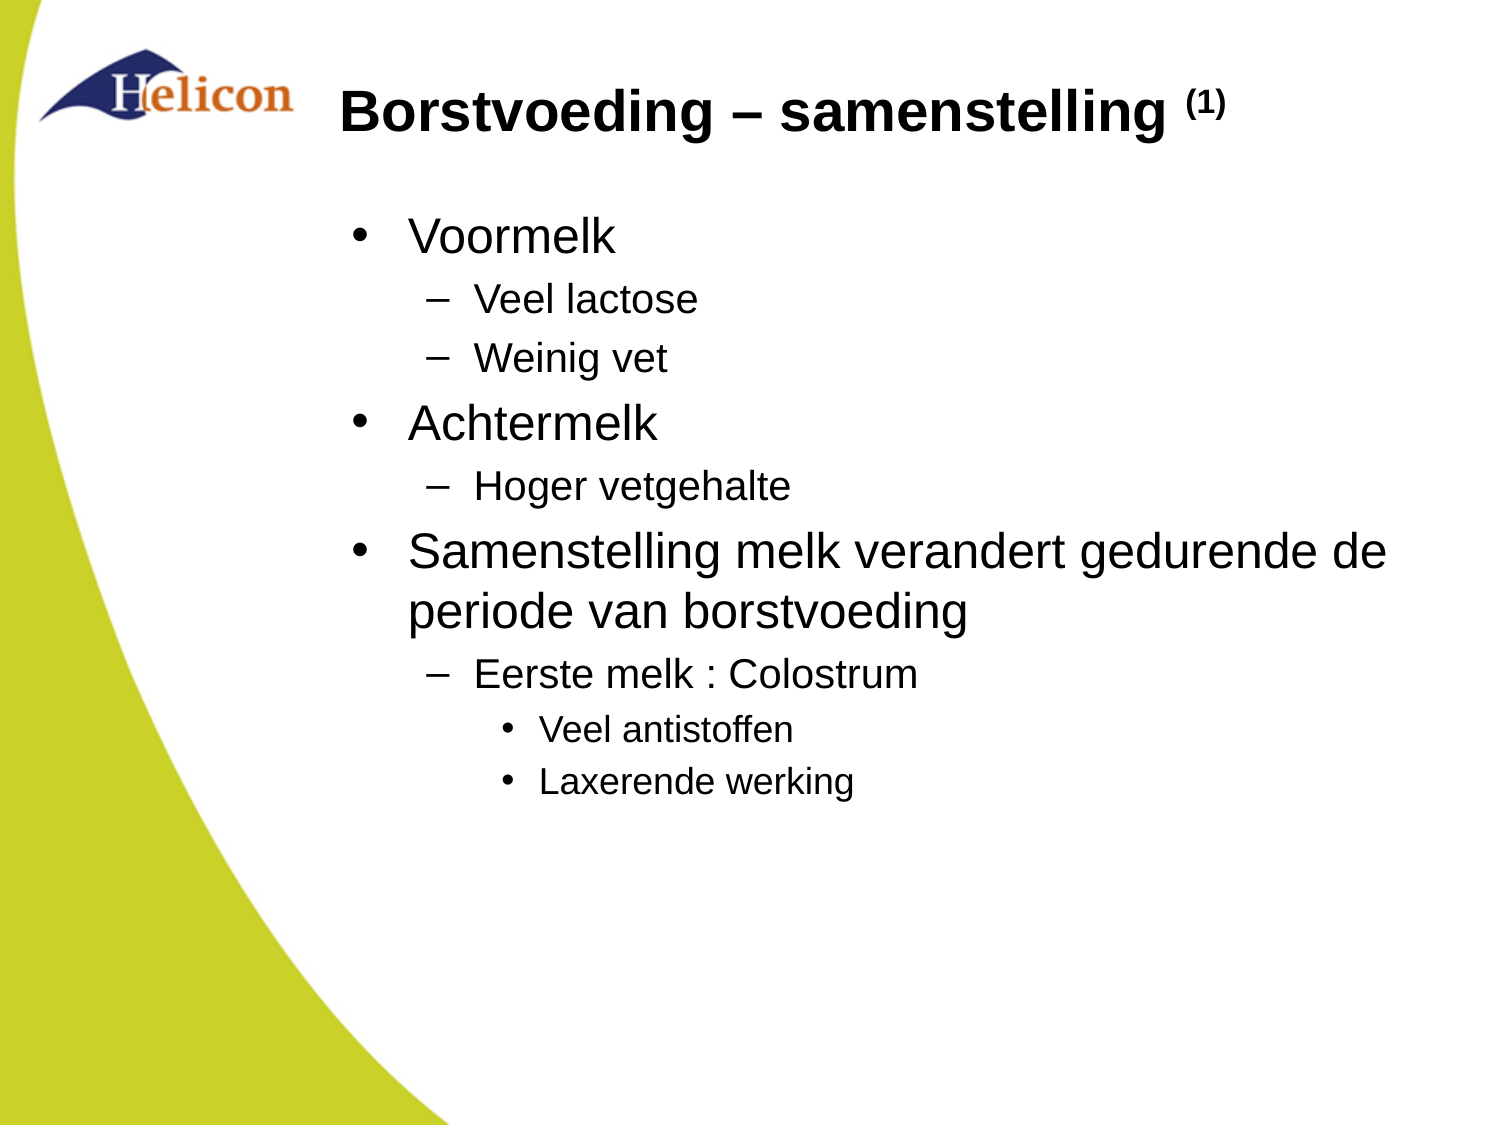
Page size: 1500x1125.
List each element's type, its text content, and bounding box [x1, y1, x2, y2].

title Borstvoeding – samenstelling (1) [324, 54, 1415, 161]
picture [0, 0, 1500, 1125]
list Voormelk Veel lactose Weinig vet Achtermelk Hoger vetgehalte Samenstelling melk verandert gedurende de periode van borstvoeding Eerste melk : Colostrum Veel antistoffen Laxerende werking [336, 196, 1425, 1005]
